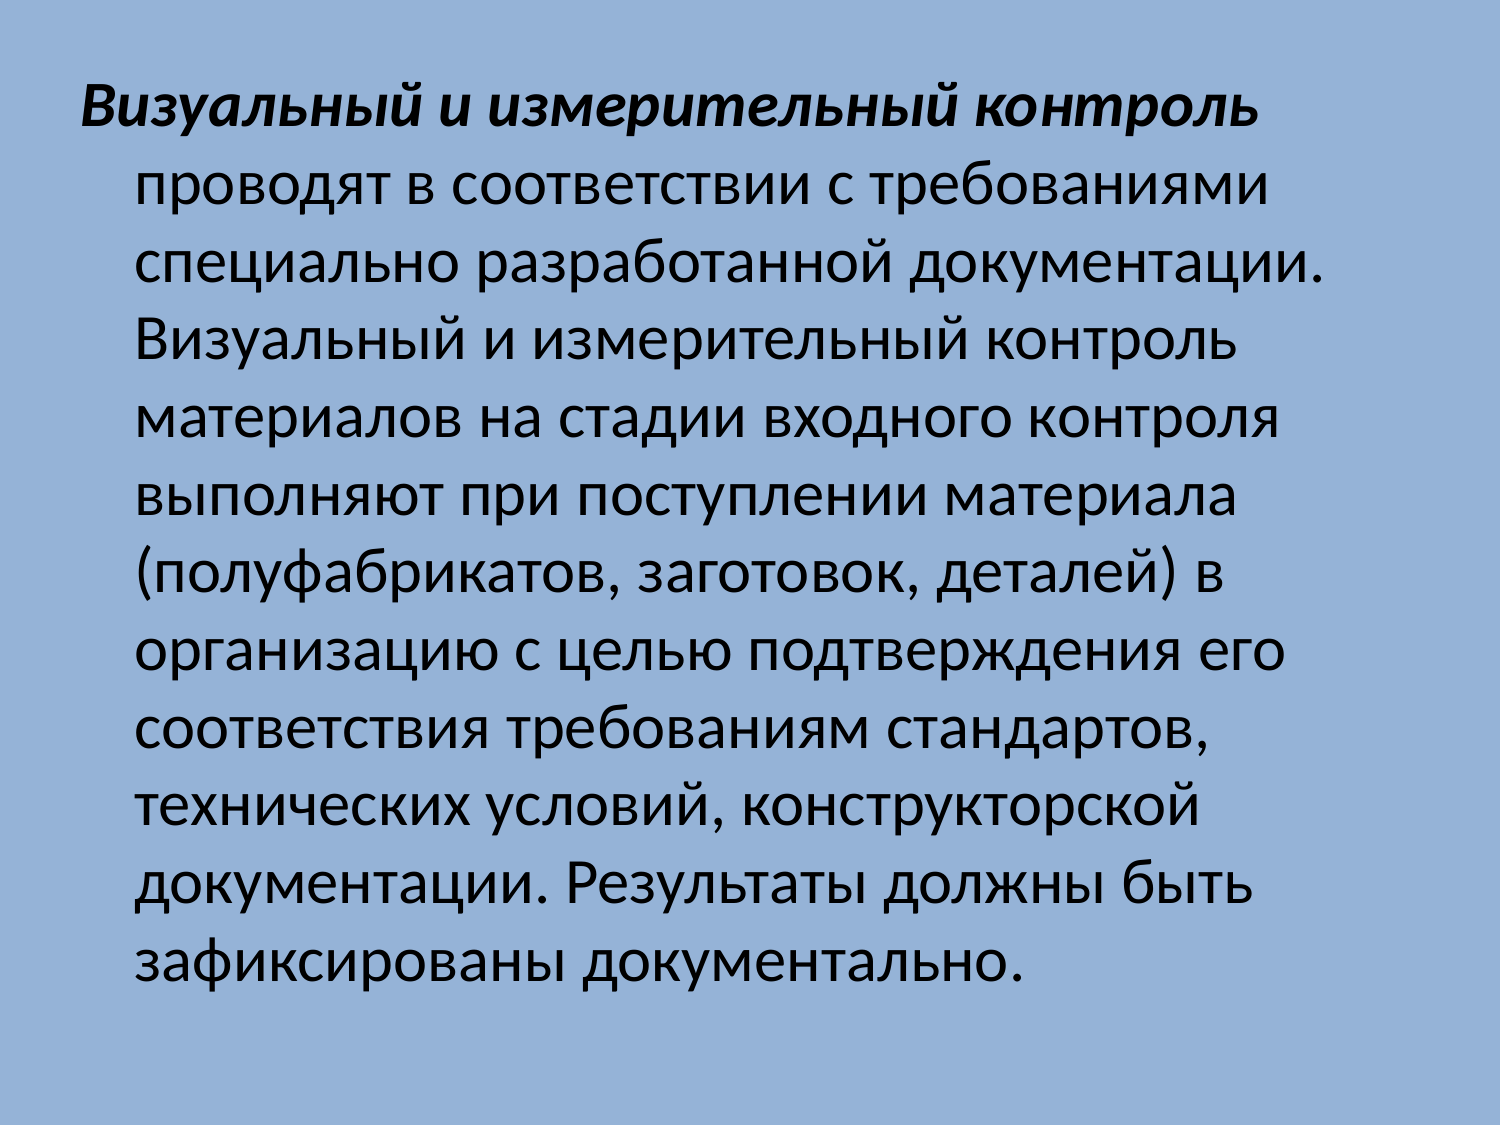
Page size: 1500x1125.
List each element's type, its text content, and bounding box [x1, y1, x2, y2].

list Визуальный и измерительный контроль проводят в соответствии с требованиями специально разработанной документации. Визуальный и измерительный контроль материалов на стадии входного контроля выполняют при поступлении материала (полуфабрикатов, заготовок, деталей) в организацию с целью подтверждения его соответствия требованиям стандартов, технических условий, конструкторской документации. Результаты должны быть зафиксированы документально. [64, 54, 1425, 1005]
